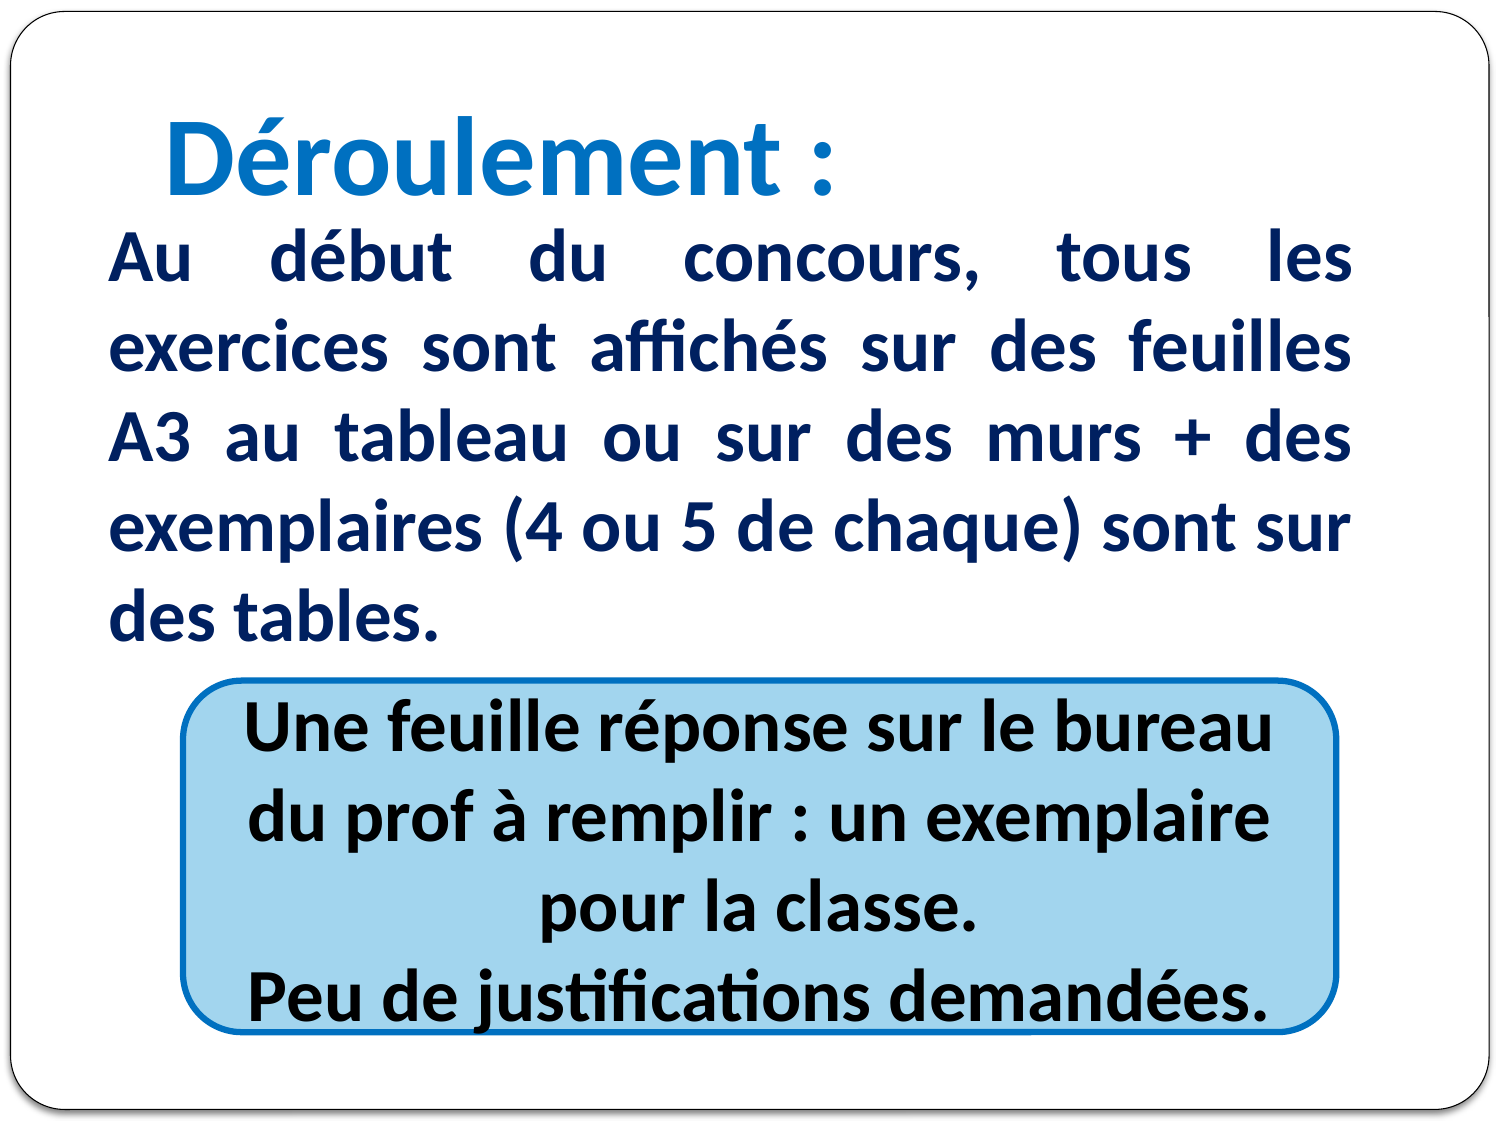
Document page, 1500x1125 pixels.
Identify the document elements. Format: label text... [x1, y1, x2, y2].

text_box Une feuille réponse sur le bureau du prof à remplir : un exemplaire pour la classe. Peu de justifications demandées. [181, 679, 1338, 1034]
list Au début du concours, tous les exercices sont affichés sur des feuilles A3 au tableau ou sur des murs + des exemplaires (4 ou 5 de chaque) sont sur des tables. [93, 199, 1369, 645]
title Déroulement : [150, 45, 1425, 233]
